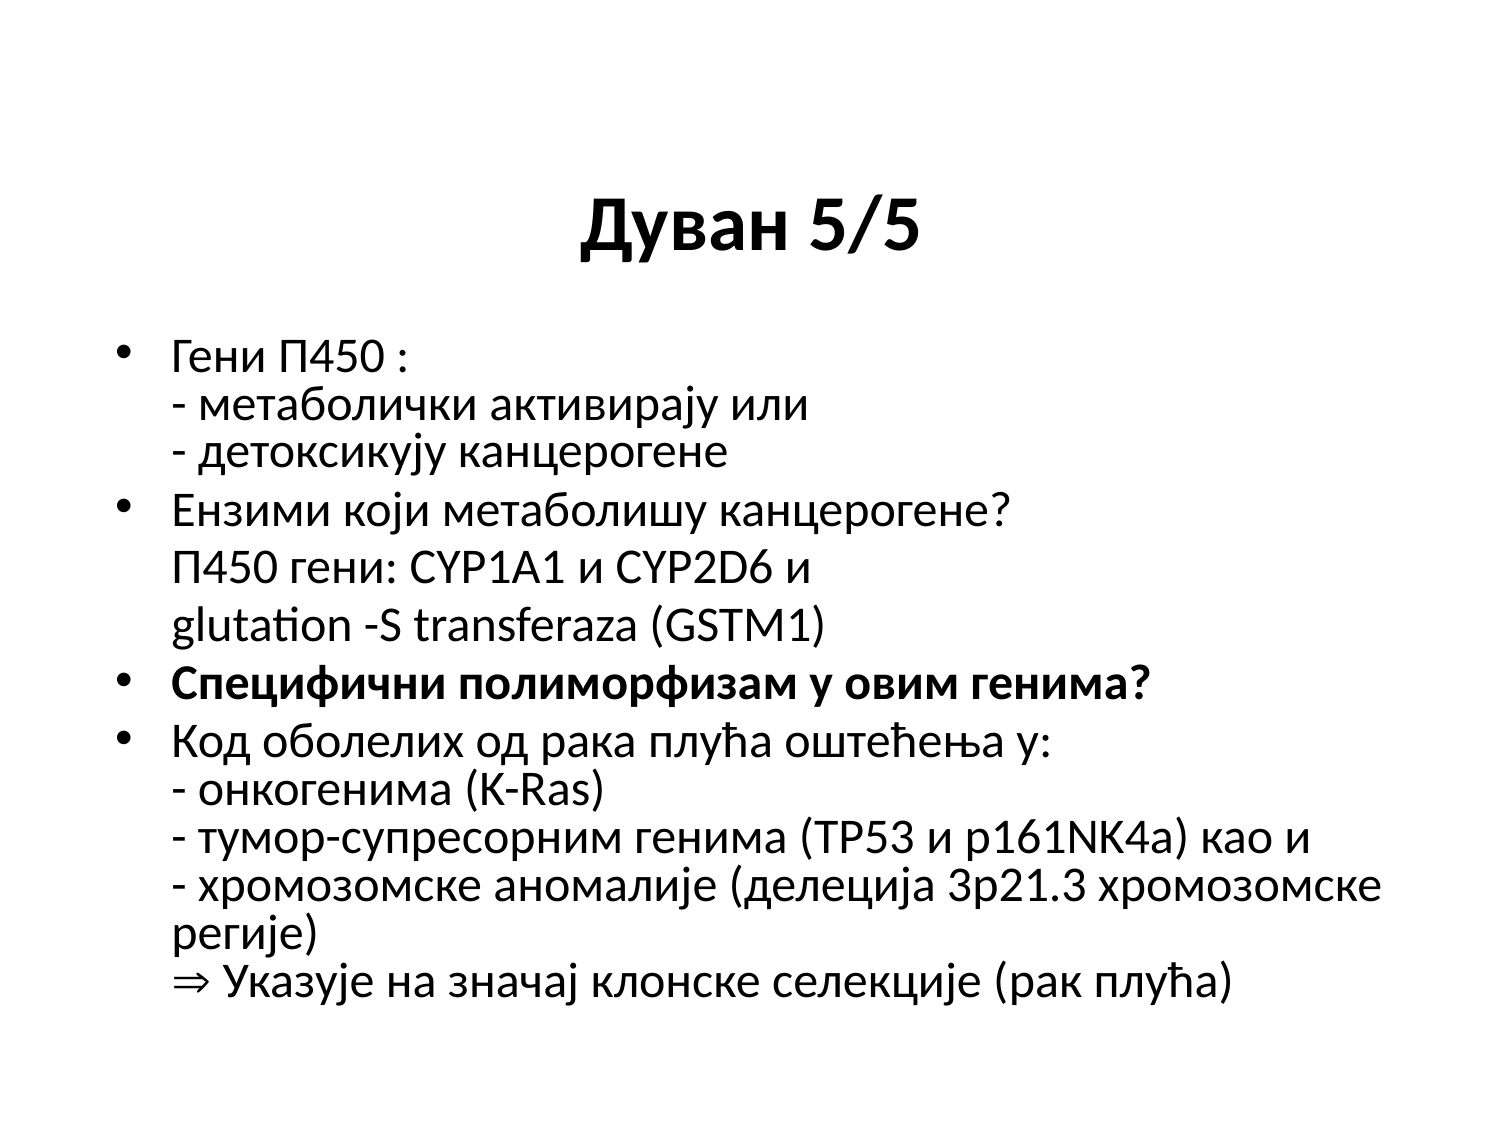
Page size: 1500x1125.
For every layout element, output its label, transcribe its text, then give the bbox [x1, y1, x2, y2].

list Гени П450 : - метаболички активирају или - детоксикују канцерогене Ензими који метаболишу канцерогене? П450 гени: CYP1A1 и CYP2D6 и glutation -S transferaza (GSTM1) Специфични полиморфизам у овим генима? Код оболелих од рака плућа оштећења у: - онкогенима (K-Ras) - тумор-супресорним генима (TP53 и p161NK4a) као и - хромозомске аномалије (делеција 3p21.3 хромозомске регије)  Указује на значај клонске селекције (рак плућа) [100, 326, 1451, 1045]
title Дуван 5/5 [76, 125, 1427, 313]
